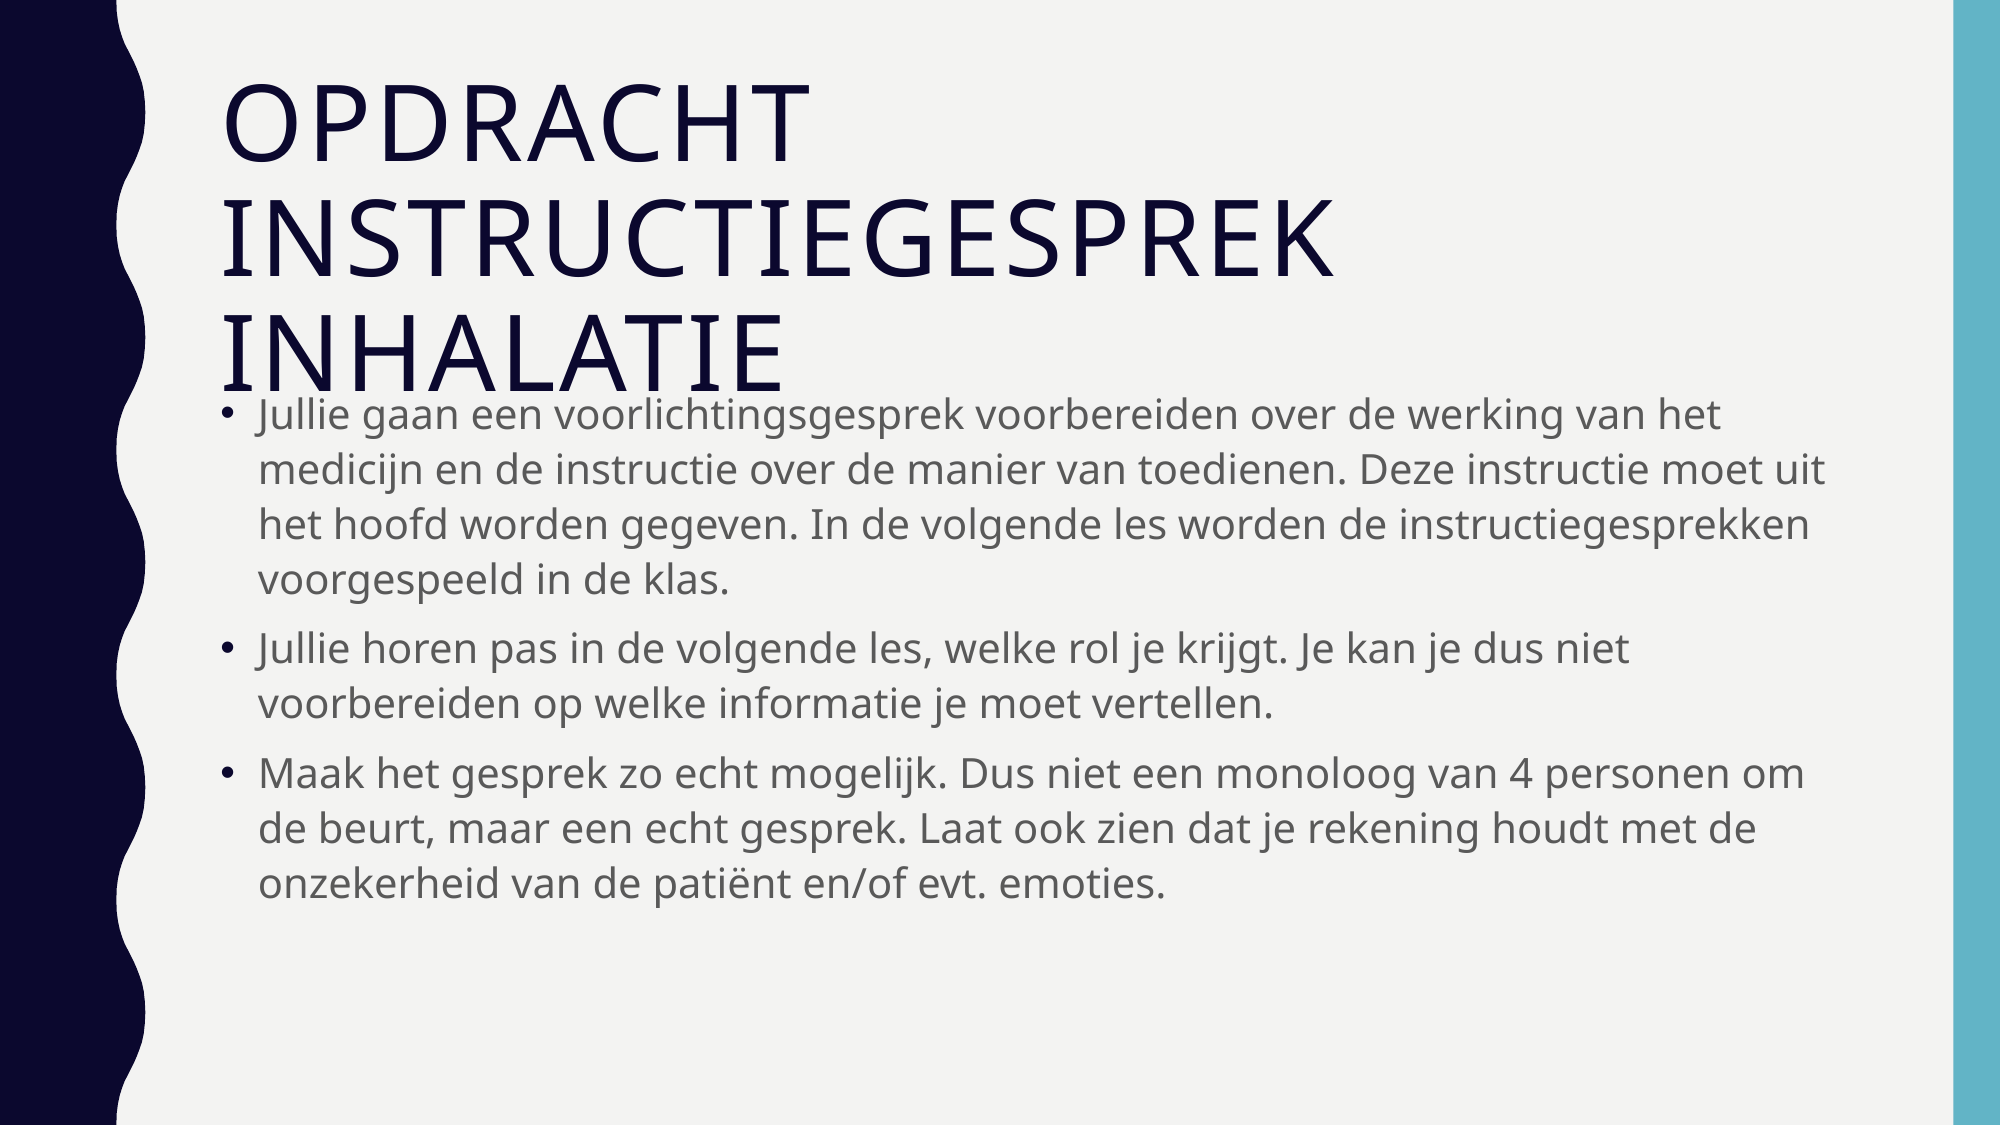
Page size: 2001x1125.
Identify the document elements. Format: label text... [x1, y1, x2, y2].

list Jullie gaan een voorlichtingsgesprek voorbereiden over de werking van het medicijn en de instructie over de manier van toedienen. Deze instructie moet uit het hoofd worden gegeven. In de volgende les worden de instructiegesprekken voorgespeeld in de klas. Jullie horen pas in de volgende les, welke rol je krijgt. Je kan je dus niet voorbereiden op welke informatie je moet vertellen. Maak het gesprek zo echt mogelijk. Dus niet een monoloog van 4 personen om de beurt, maar een echt gesprek. Laat ook zien dat je rekening houdt met de onzekerheid van de patiënt en/of evt. emoties. [205, 375, 1875, 965]
title Opdracht instructiegesprek inhalatie [205, 62, 1875, 308]
